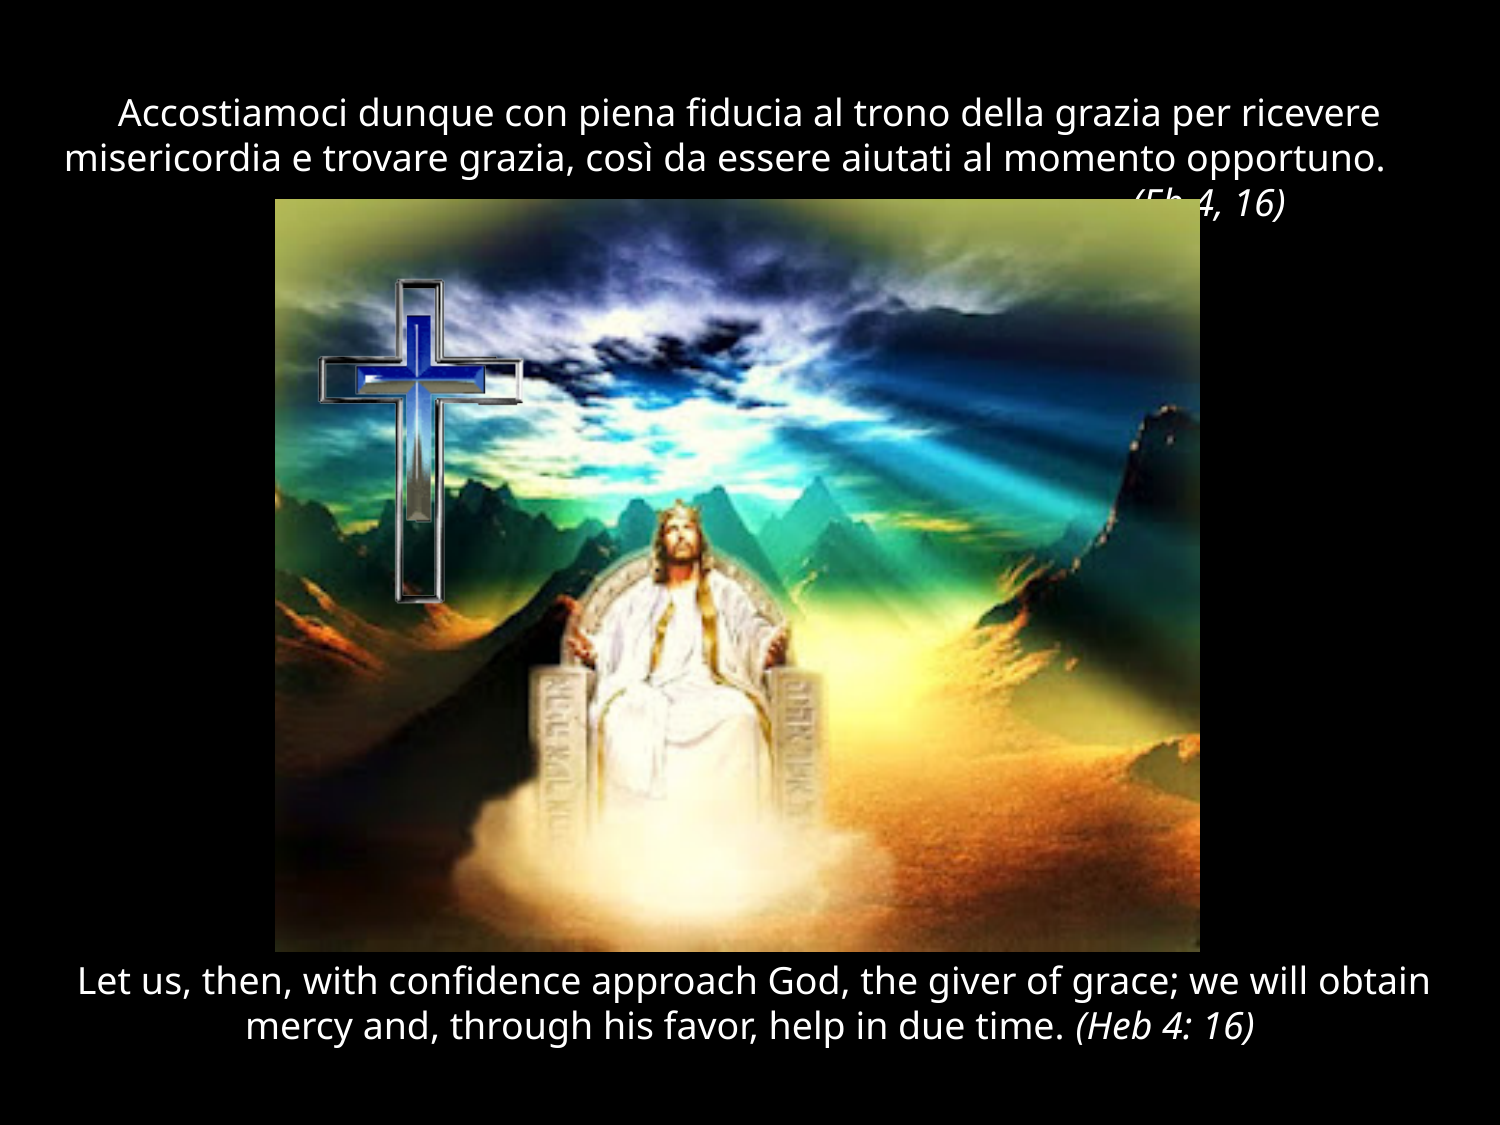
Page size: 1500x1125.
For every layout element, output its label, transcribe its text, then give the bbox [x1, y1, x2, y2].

title Accostiamoci dunque con piena fiducia al trono della grazia per ricevere misericordia e trovare grazia, così da essere aiutati al momento opportuno. (Eb 4, 16) [0, 62, 1500, 250]
text_box Let us, then, with confidence approach God, the giver of grace; we will obtain mercy and, through his favor, help in due time. (Heb 4: 16) [0, 949, 1500, 1055]
picture [274, 199, 1200, 952]
